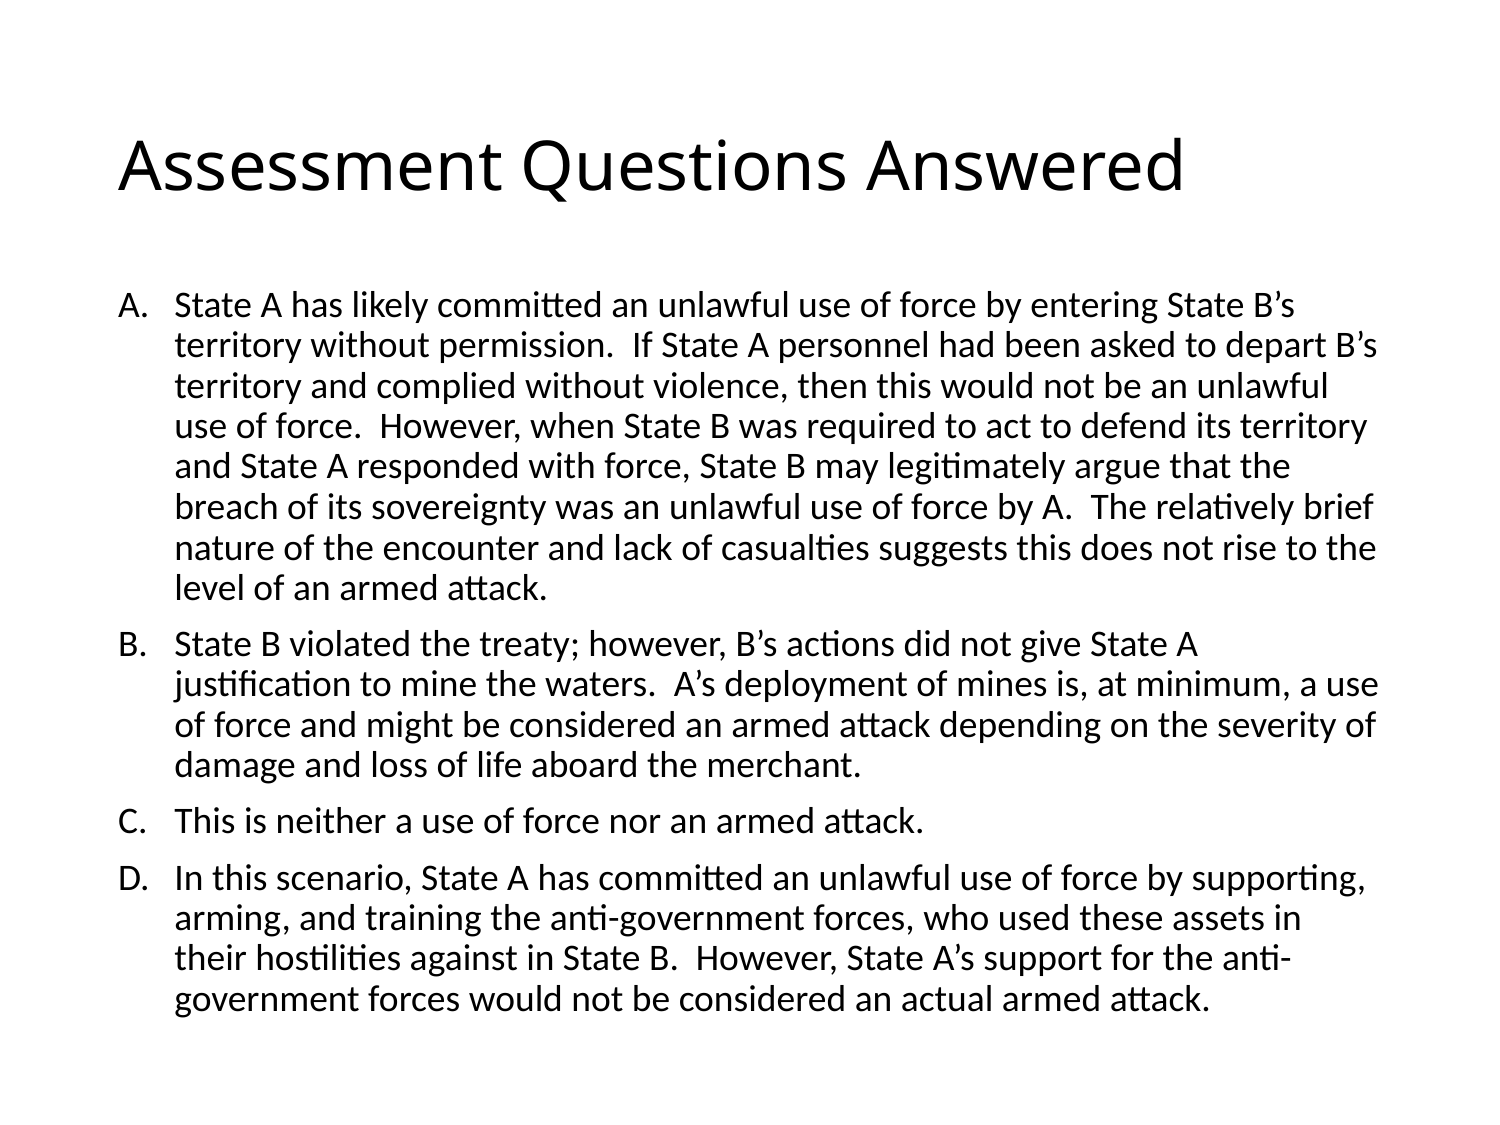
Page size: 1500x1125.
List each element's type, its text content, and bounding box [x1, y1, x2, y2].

list State A has likely committed an unlawful use of force by entering State B’s territory without permission. If State A personnel had been asked to depart B’s territory and complied without violence, then this would not be an unlawful use of force. However, when State B was required to act to defend its territory and State A responded with force, State B may legitimately argue that the breach of its sovereignty was an unlawful use of force by A. The relatively brief nature of the encounter and lack of casualties suggests this does not rise to the level of an armed attack. State B violated the treaty; however, B’s actions did not give State A justification to mine the waters. A’s deployment of mines is, at minimum, a use of force and might be considered an armed attack depending on the severity of damage and loss of life aboard the merchant. This is neither a use of force nor an armed attack. In this scenario, State A has committed an unlawful use of force by supporting, arming, and training the anti-government forces, who used these assets in their hostilities against in State B. However, State A’s support for the anti-government forces would not be considered an actual armed attack. [102, 277, 1398, 992]
title Assessment Questions Answered [102, 59, 1398, 277]
